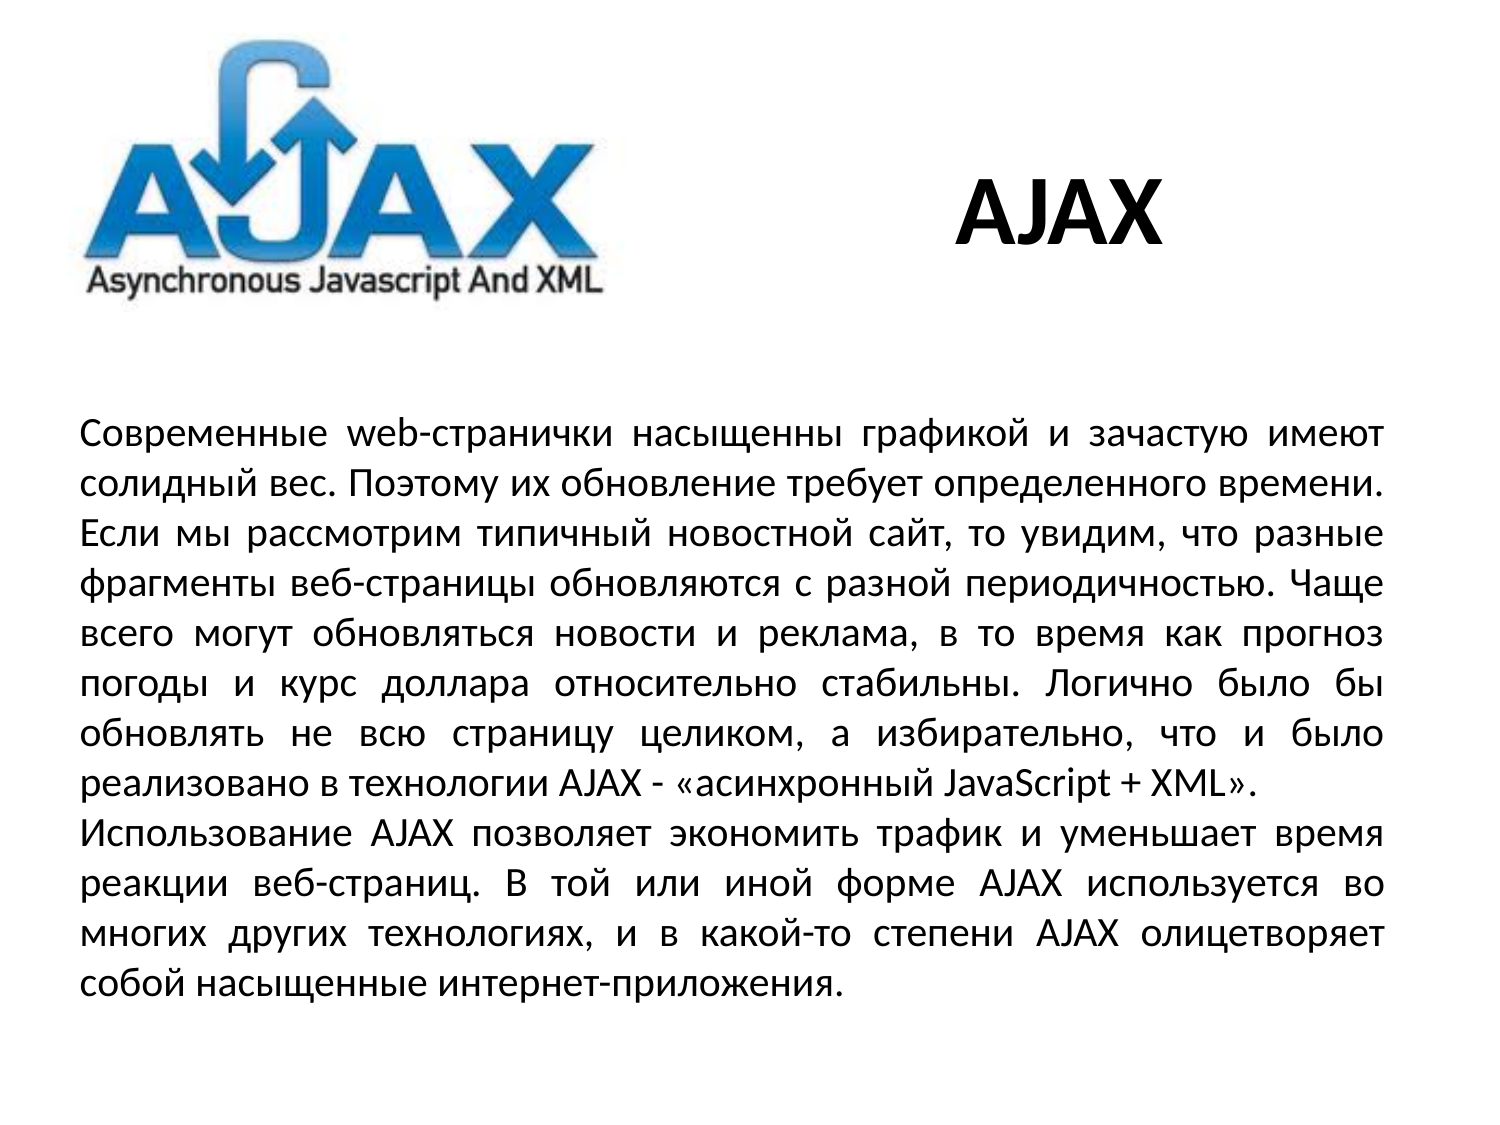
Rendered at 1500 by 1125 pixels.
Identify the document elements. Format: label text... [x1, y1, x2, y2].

text_box AJAX [940, 137, 1179, 272]
picture [0, 0, 690, 343]
text_box Современные web-странички насыщенны графикой и зачастую имеют солидный вес. Поэтому их обновление требует определенного времени. Если мы рассмотрим типичный новостной сайт, то увидим, что разные фрагменты веб-страницы обновляются с разной периодичностью. Чаще всего могут обновляться новости и реклама, в то время как прогноз погоды и курс доллара относительно стабильны. Логично было бы обновлять не всю страницу целиком, а избирательно, что и было реализовано в технологии AJAX - «асинхронный JavaScript + XML». Использование AJAX позволяет экономить трафик и уменьшает время реакции веб-страниц. В той или иной форме AJAX используется во многих других технологиях, и в какой-то степени AJAX олицетворяет собой насыщенные интернет-приложения. [64, 397, 1400, 1013]
